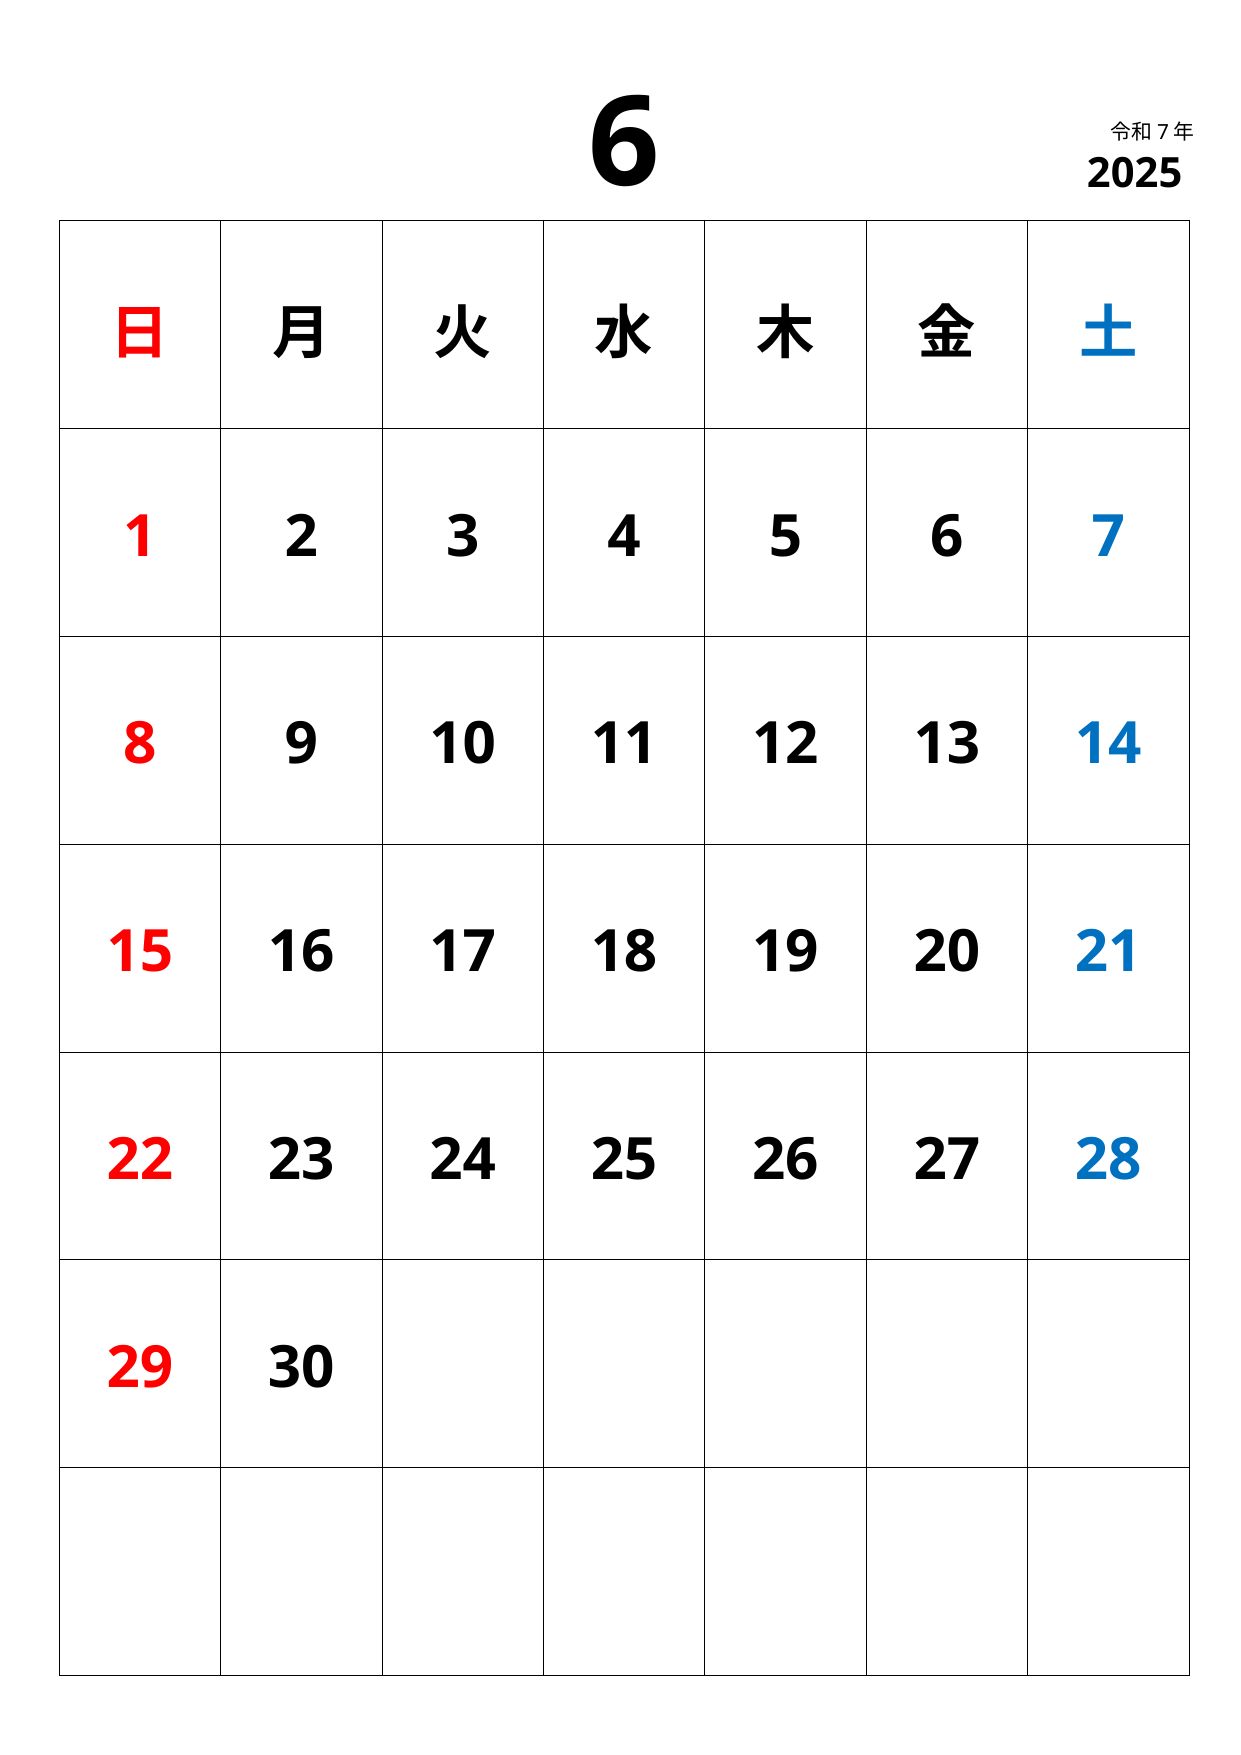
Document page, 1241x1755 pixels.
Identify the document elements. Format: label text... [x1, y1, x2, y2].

table_cell 24 [383, 1053, 543, 1259]
table_header 木 [705, 221, 866, 428]
table_cell [383, 1468, 543, 1675]
table_cell 4 [544, 429, 704, 636]
table_cell 7 [1028, 429, 1189, 636]
table_header 日 [60, 221, 220, 428]
table_header 金 [867, 221, 1027, 428]
table_cell [867, 1260, 1027, 1467]
table_cell [383, 1260, 543, 1467]
table_cell [221, 1468, 382, 1675]
table_cell [705, 1468, 866, 1675]
table_cell 26 [705, 1053, 866, 1259]
table_cell 13 [867, 637, 1027, 844]
table_cell 28 [1028, 1053, 1189, 1259]
table_cell [1028, 1468, 1189, 1675]
table_cell 2 [221, 429, 382, 636]
table_cell 15 [60, 845, 220, 1052]
table_header 火 [383, 221, 543, 428]
table_cell 14 [1028, 637, 1189, 844]
table_cell 21 [1028, 845, 1189, 1052]
table_cell [544, 1260, 704, 1467]
table_cell 3 [383, 429, 543, 636]
table_cell 23 [221, 1053, 382, 1259]
table_cell 30 [221, 1260, 382, 1467]
table_cell 9 [221, 637, 382, 844]
table_cell 29 [60, 1260, 220, 1467]
table_cell 10 [383, 637, 543, 844]
table_cell [705, 1260, 866, 1467]
table_cell 20 [867, 845, 1027, 1052]
table_cell [1028, 1260, 1189, 1467]
table_cell [867, 1468, 1027, 1675]
table_header 月 [221, 221, 382, 428]
table_cell 17 [383, 845, 543, 1052]
table_cell 19 [705, 845, 866, 1052]
table_cell 8 [60, 637, 220, 844]
table_cell [544, 1468, 704, 1675]
table_cell 18 [544, 845, 704, 1052]
text_box 2025 [1072, 138, 1198, 204]
table_cell 11 [544, 637, 704, 844]
table_cell 16 [221, 845, 382, 1052]
table_header 水 [544, 221, 704, 428]
table_cell 1 [60, 429, 220, 636]
table_cell 25 [544, 1053, 704, 1259]
table_header 土 [1028, 221, 1189, 428]
table_cell 27 [867, 1053, 1027, 1259]
table_cell 5 [705, 429, 866, 636]
text_box 令和7年 [1095, 110, 1210, 151]
table_cell 22 [60, 1053, 220, 1259]
table_cell [60, 1468, 220, 1675]
table_cell 6 [867, 429, 1027, 636]
table_cell 12 [705, 637, 866, 844]
text_box 6 [573, 53, 675, 219]
